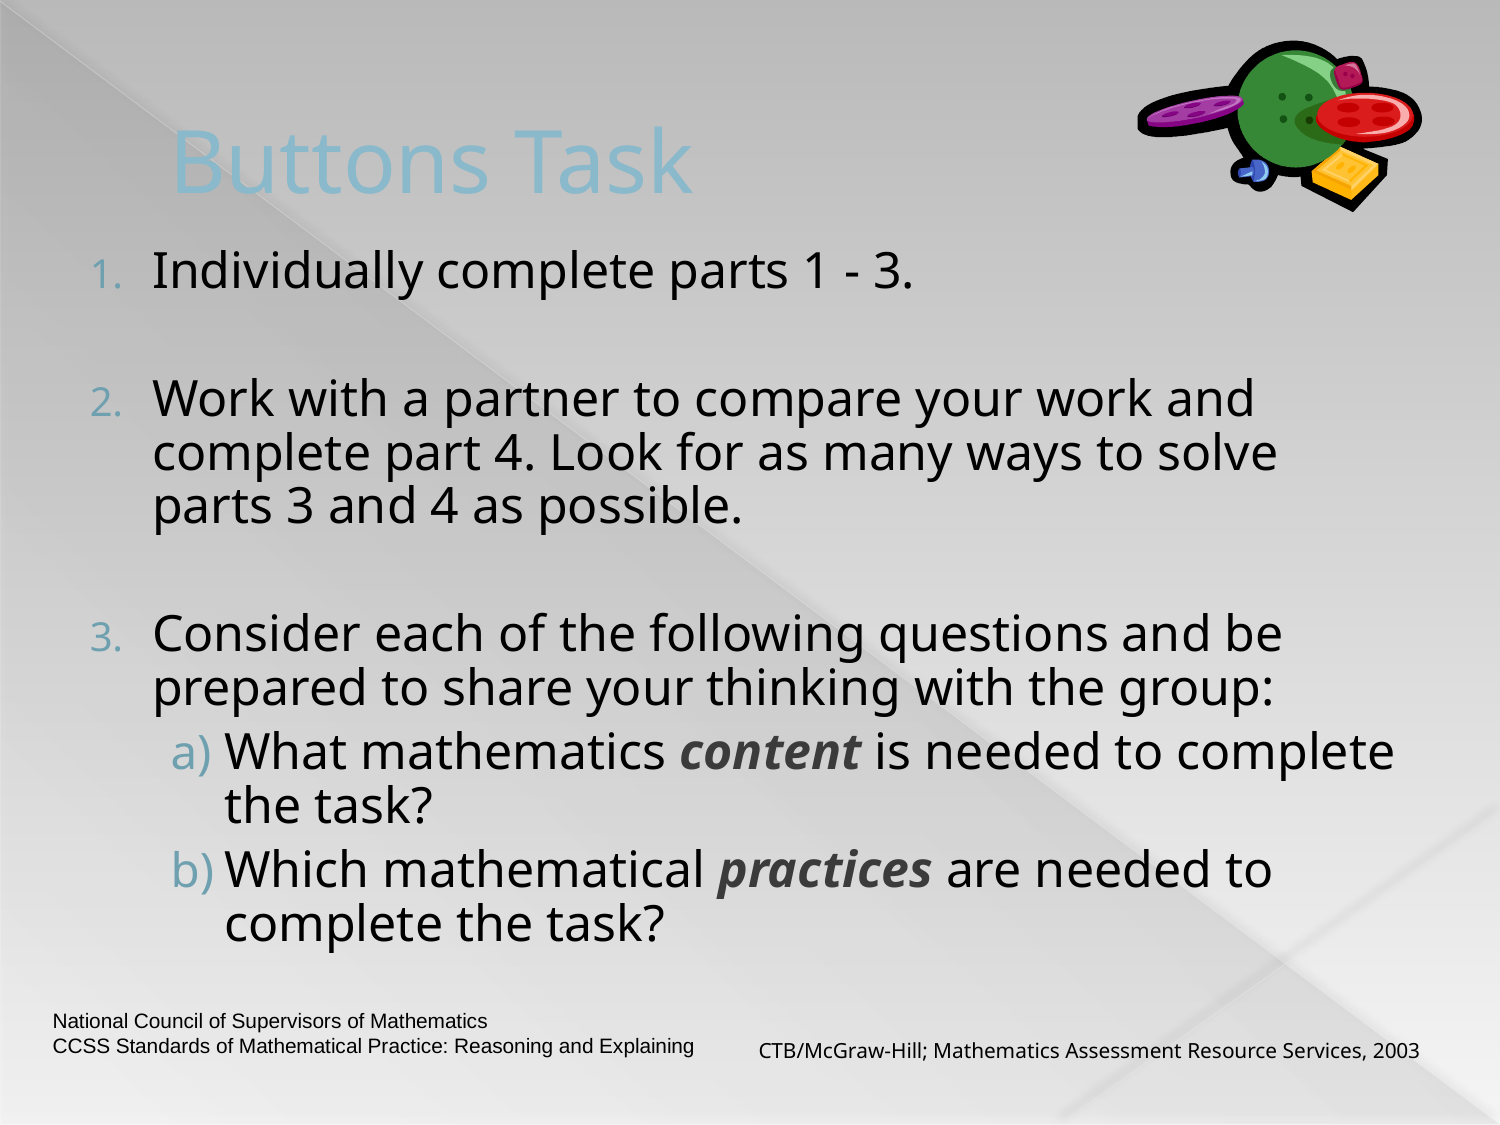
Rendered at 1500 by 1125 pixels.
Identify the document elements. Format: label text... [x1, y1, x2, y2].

list Individually complete parts 1 - 3. Work with a partner to compare your work and complete part 4. Look for as many ways to solve parts 3 and 4 as possible. Consider each of the following questions and be prepared to share your thinking with the group: What mathematics content is needed to complete the task? Which mathematical practices are needed to complete the task? [75, 237, 1425, 1059]
text_box CTB/McGraw-Hill; Mathematics Assessment Resource Services, 2003 [743, 1029, 1435, 1070]
title Buttons Task [75, 43, 1425, 237]
text_box National Council of Supervisors of Mathematics CCSS Standards of Mathematical Practice: Reasoning and Explaining [37, 999, 739, 1080]
picture [1137, 37, 1426, 216]
